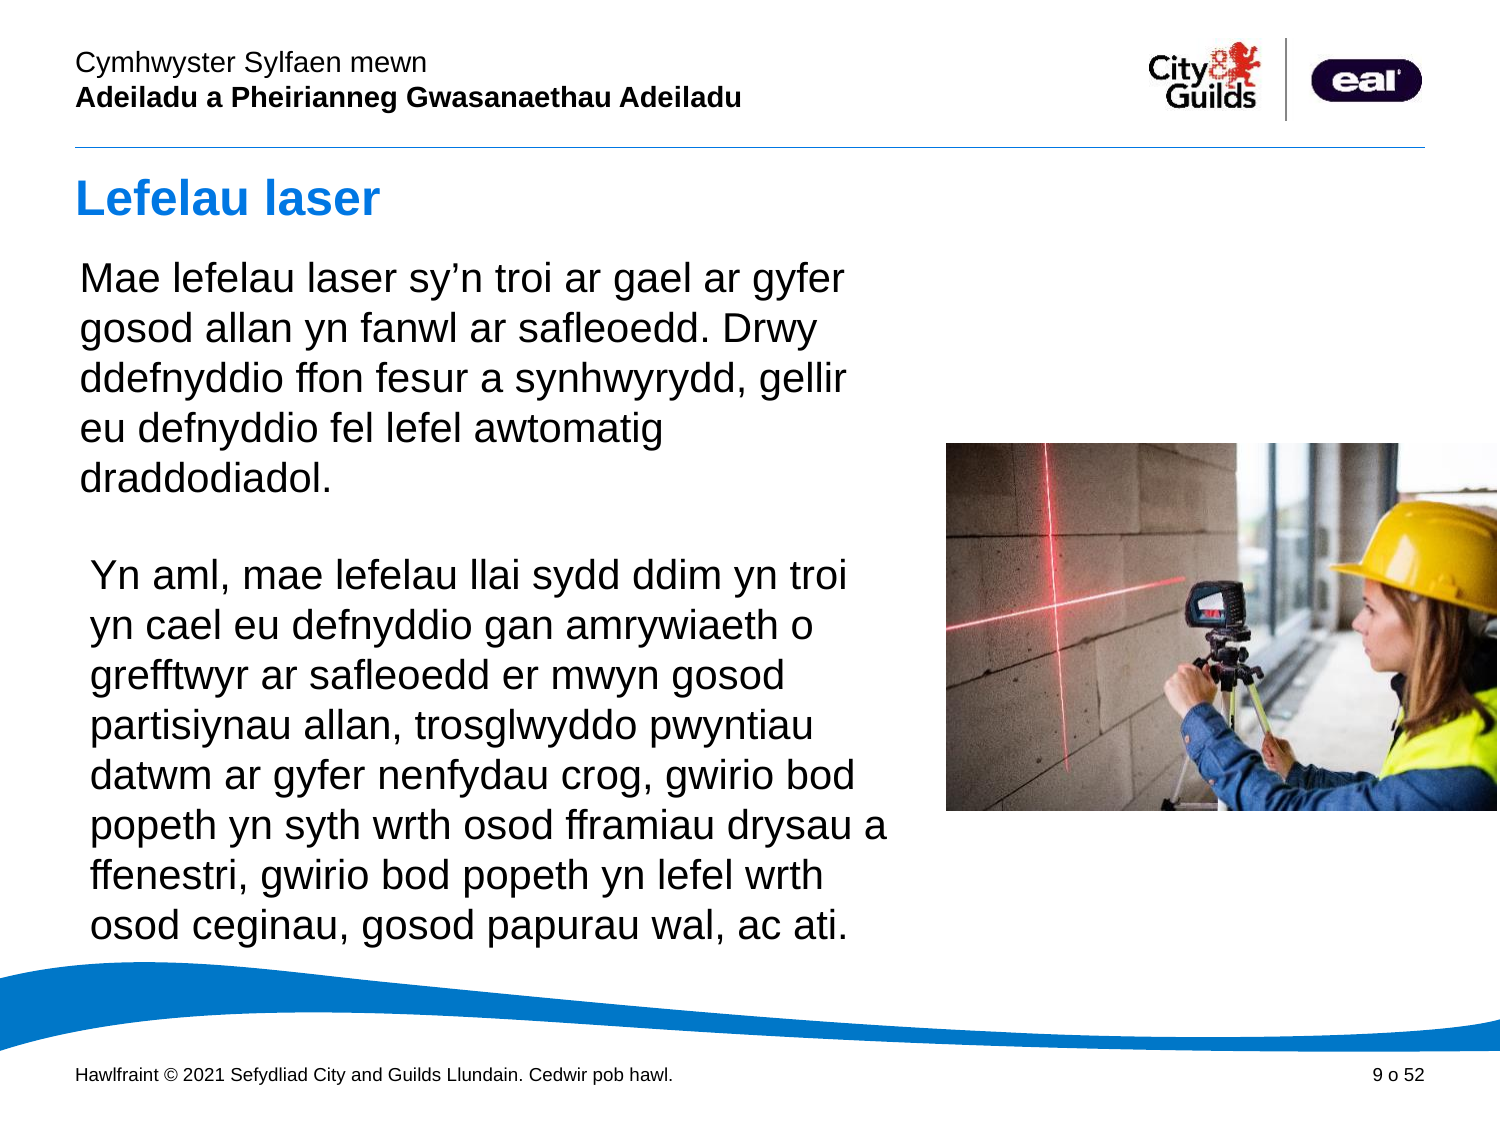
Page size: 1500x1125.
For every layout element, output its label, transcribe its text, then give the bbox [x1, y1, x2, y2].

title Lefelau laser [74, 165, 1426, 229]
picture [1149, 38, 1422, 121]
text_box Yn aml, mae lefelau llai sydd ddim yn troi yn cael eu defnyddio gan amrywiaeth o grefftwyr ar safleoedd er mwyn gosod partisiynau allan, trosglwyddo pwyntiau datwm ar gyfer nenfydau crog, gwirio bod popeth yn syth wrth osod fframiau drysau a ffenestri, gwirio bod popeth yn lefel wrth osod ceginau, gosod papurau wal, ac ati. [75, 540, 916, 956]
text_box Mae lefelau laser sy’n troi ar gael ar gyfer gosod allan yn fanwl ar safleoedd. Drwy ddefnyddio ffon fesur a synhwyrydd, gellir eu defnyddio fel lefel awtomatig draddodiadol. [64, 243, 915, 509]
picture [946, 443, 1498, 811]
